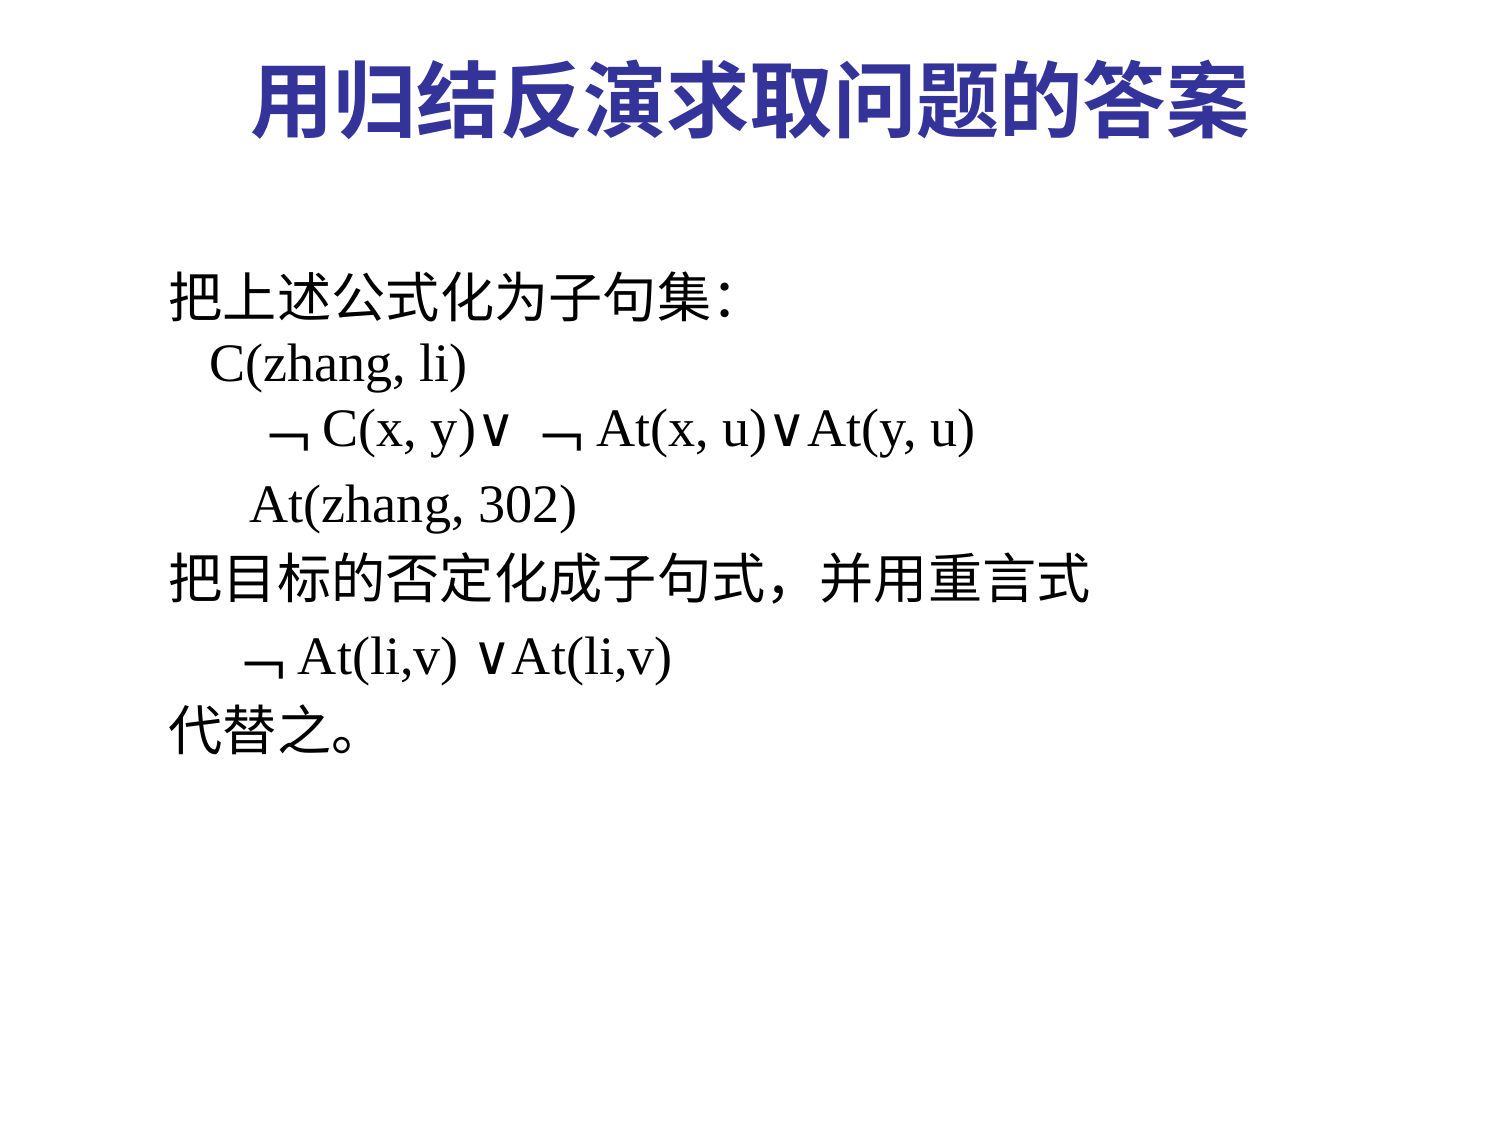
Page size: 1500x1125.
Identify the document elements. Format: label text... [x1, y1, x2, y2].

title 用归结反演求取问题的答案 [53, 0, 1447, 197]
list 把上述公式化为子句集： C(zhang, li) ﹁C(x, y)∨﹁At(x, u)∨At(y, u) At(zhang, 302) 把目标的否定化成子句式，并用重言式 ﹁At(li,v) ∨At(li,v) 代替之。 [153, 255, 1270, 988]
